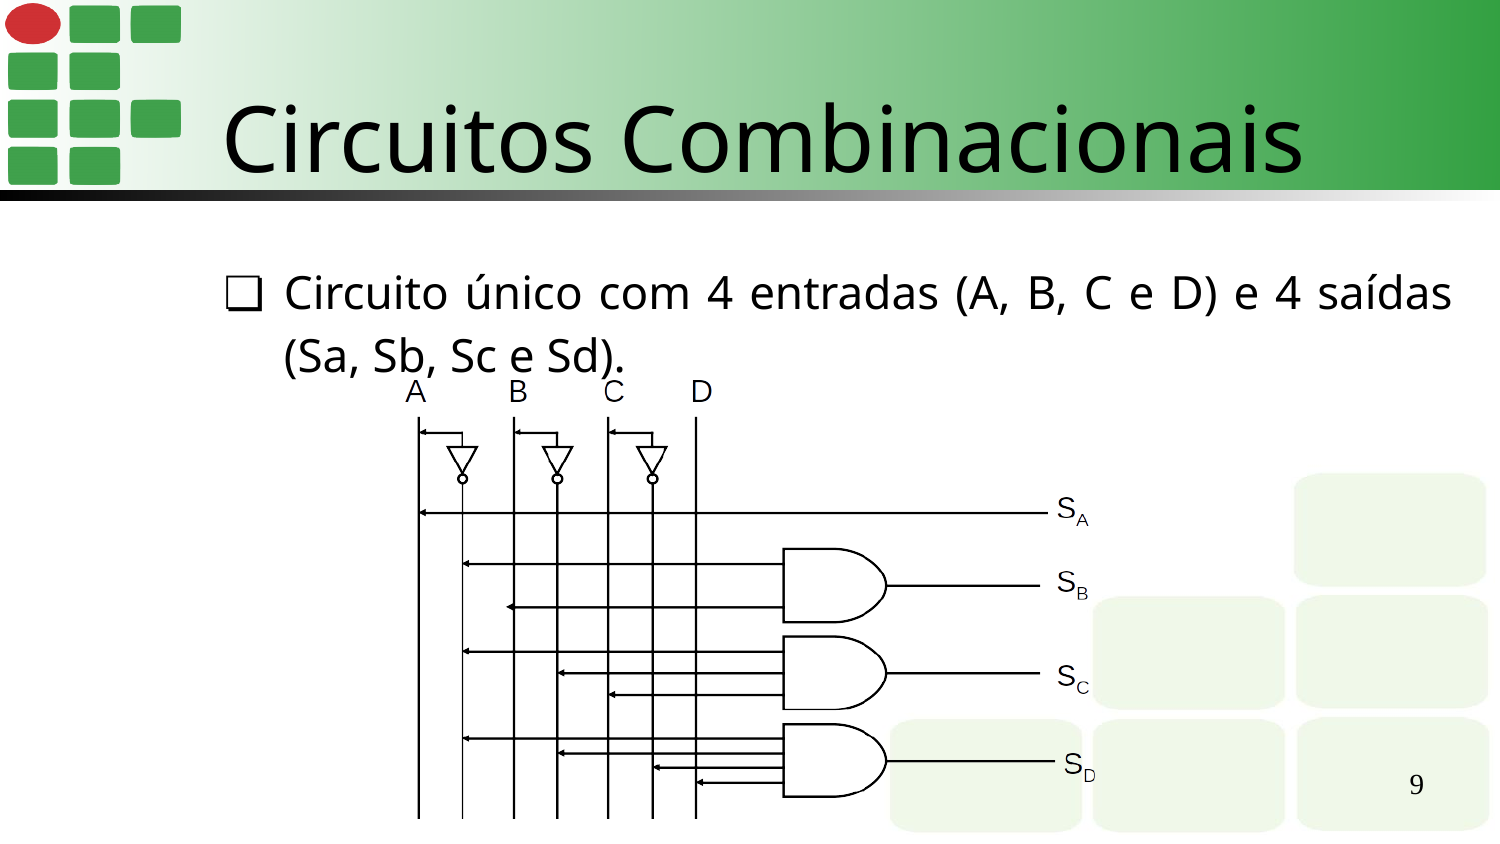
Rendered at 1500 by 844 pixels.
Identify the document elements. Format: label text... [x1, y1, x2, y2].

picture [405, 379, 1495, 835]
picture [5, 3, 181, 185]
text_box Circuito único com 4 entradas (A, B, C e D) e 4 saídas (Sa, Sb, Sc e Sd). [193, 248, 1469, 381]
slide_number ‹#› [1092, 768, 1425, 827]
text_box Circuitos Combinacionais [206, 26, 1468, 207]
